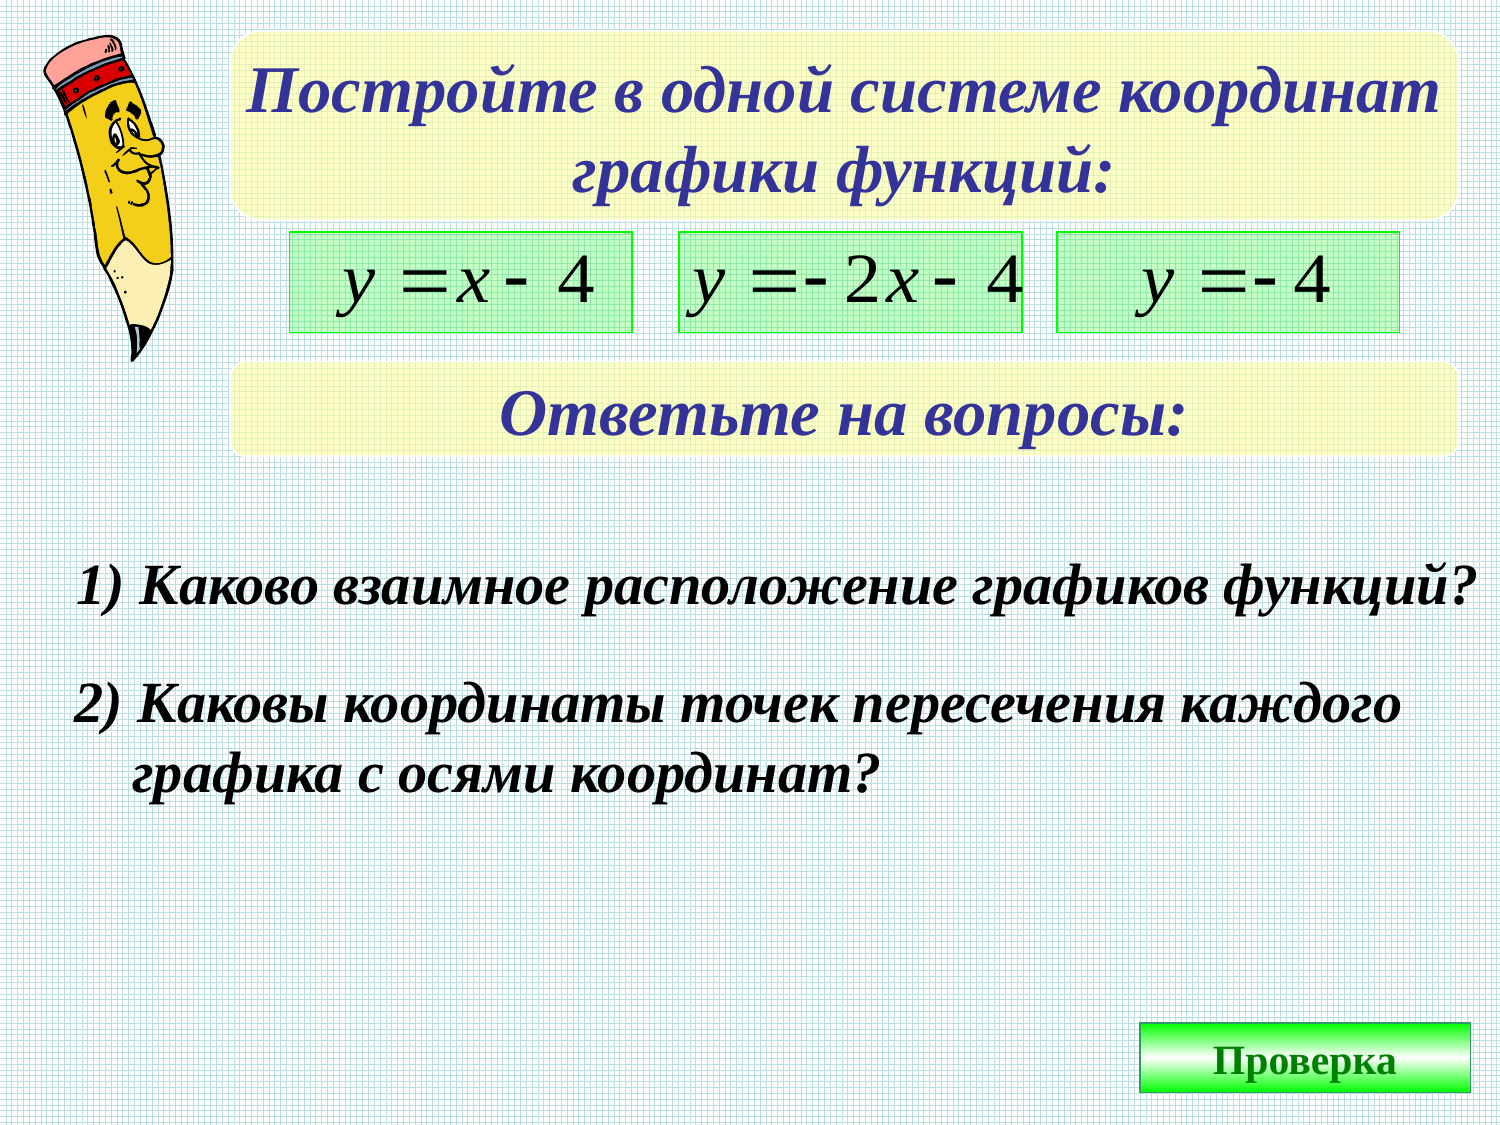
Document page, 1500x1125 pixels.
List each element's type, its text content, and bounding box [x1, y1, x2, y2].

text_box Проверка [1139, 1023, 1471, 1093]
text_box 2) Каковы координаты точек пересечения каждого графика с осями координат? [59, 656, 1419, 812]
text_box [673, 231, 1036, 333]
text_box Постройте в одной системе координат графики функций: [230, 30, 1459, 221]
text_box 1) Каково взаимное расположение графиков функций? [61, 538, 1494, 624]
text_box Ответьте на вопросы: [230, 361, 1459, 457]
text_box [1056, 231, 1400, 333]
picture [40, 30, 174, 362]
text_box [289, 231, 633, 333]
